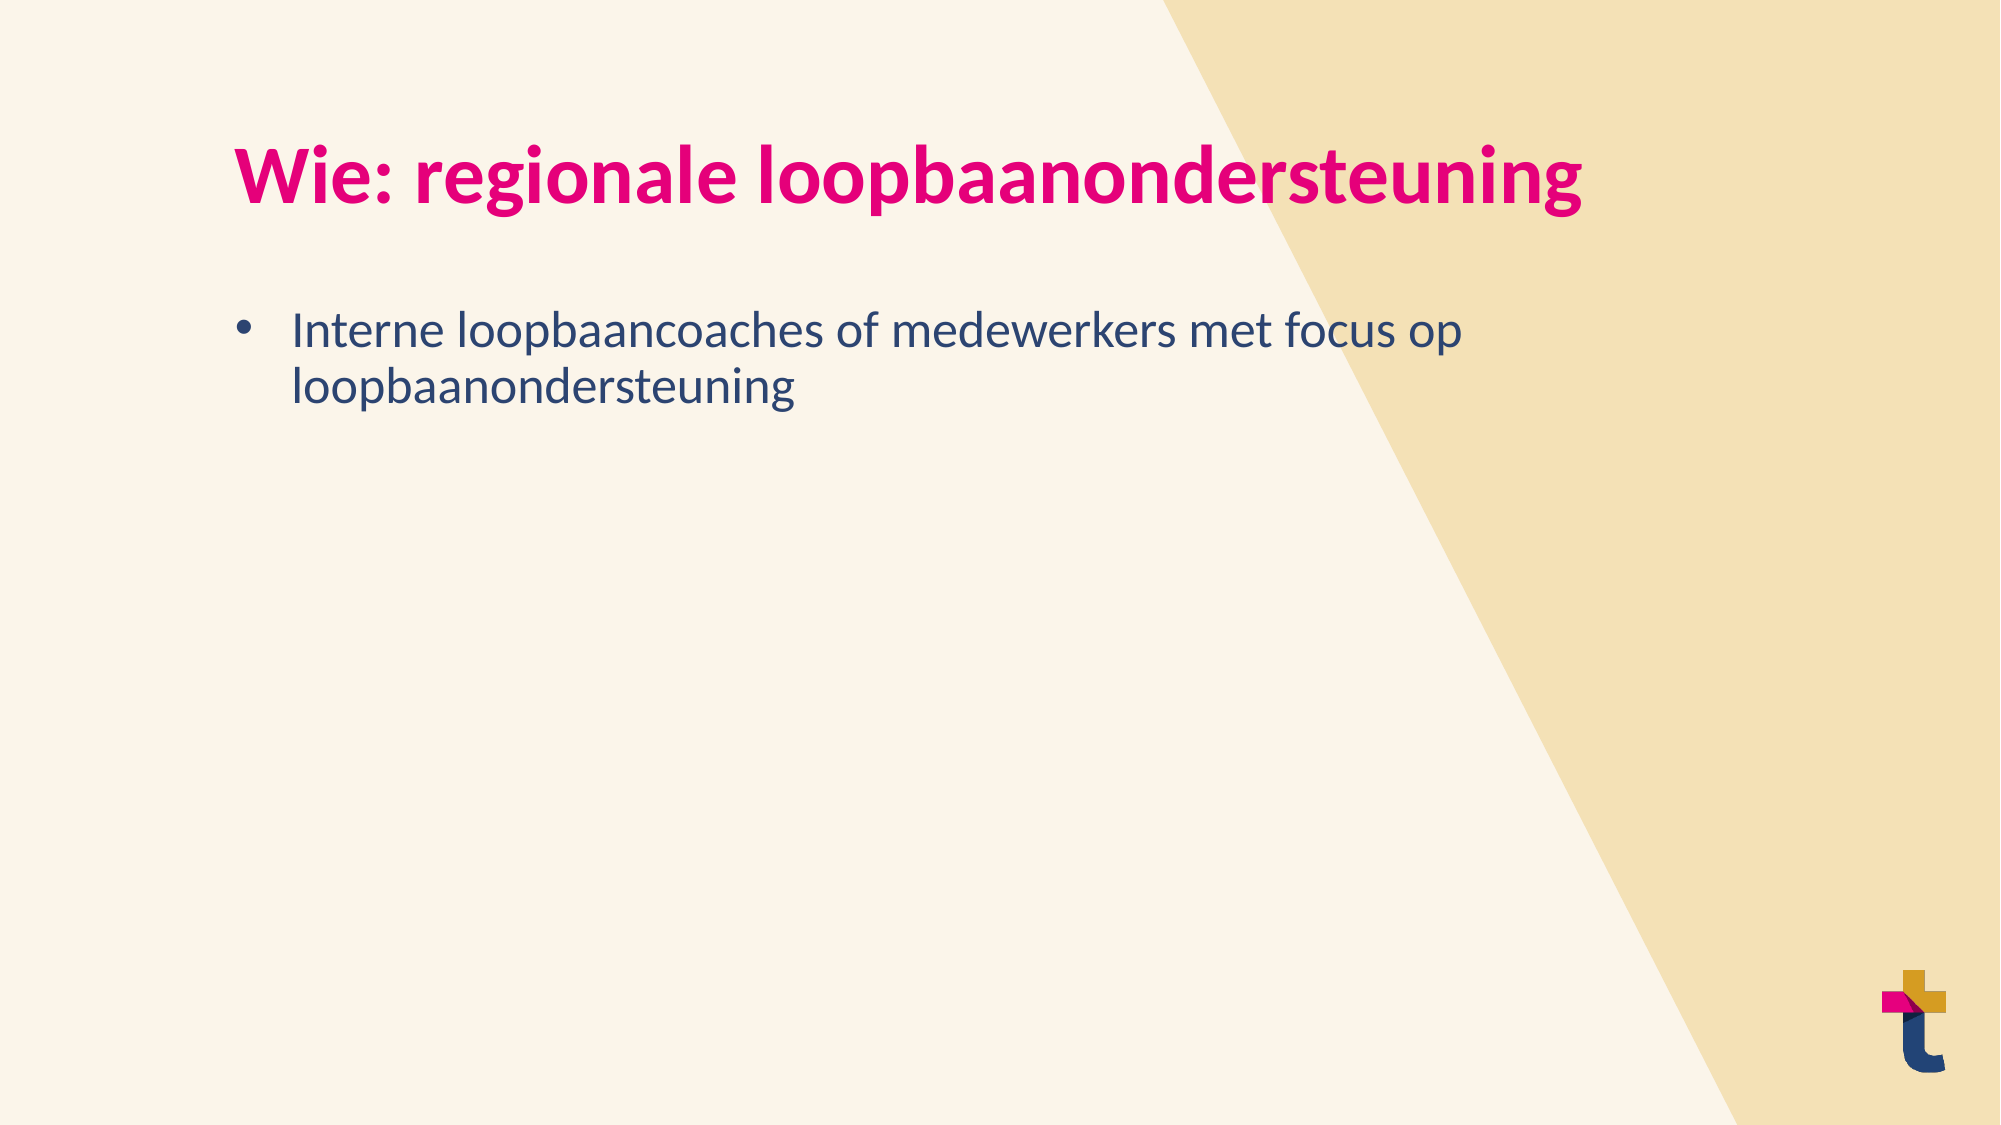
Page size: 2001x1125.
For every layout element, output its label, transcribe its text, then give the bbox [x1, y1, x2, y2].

picture [1863, 945, 1969, 1094]
list Interne loopbaancoaches of medewerkers met focus op loopbaanondersteuning [235, 301, 1786, 1047]
title Wie: regionale loopbaanondersteuning [235, 147, 1786, 301]
